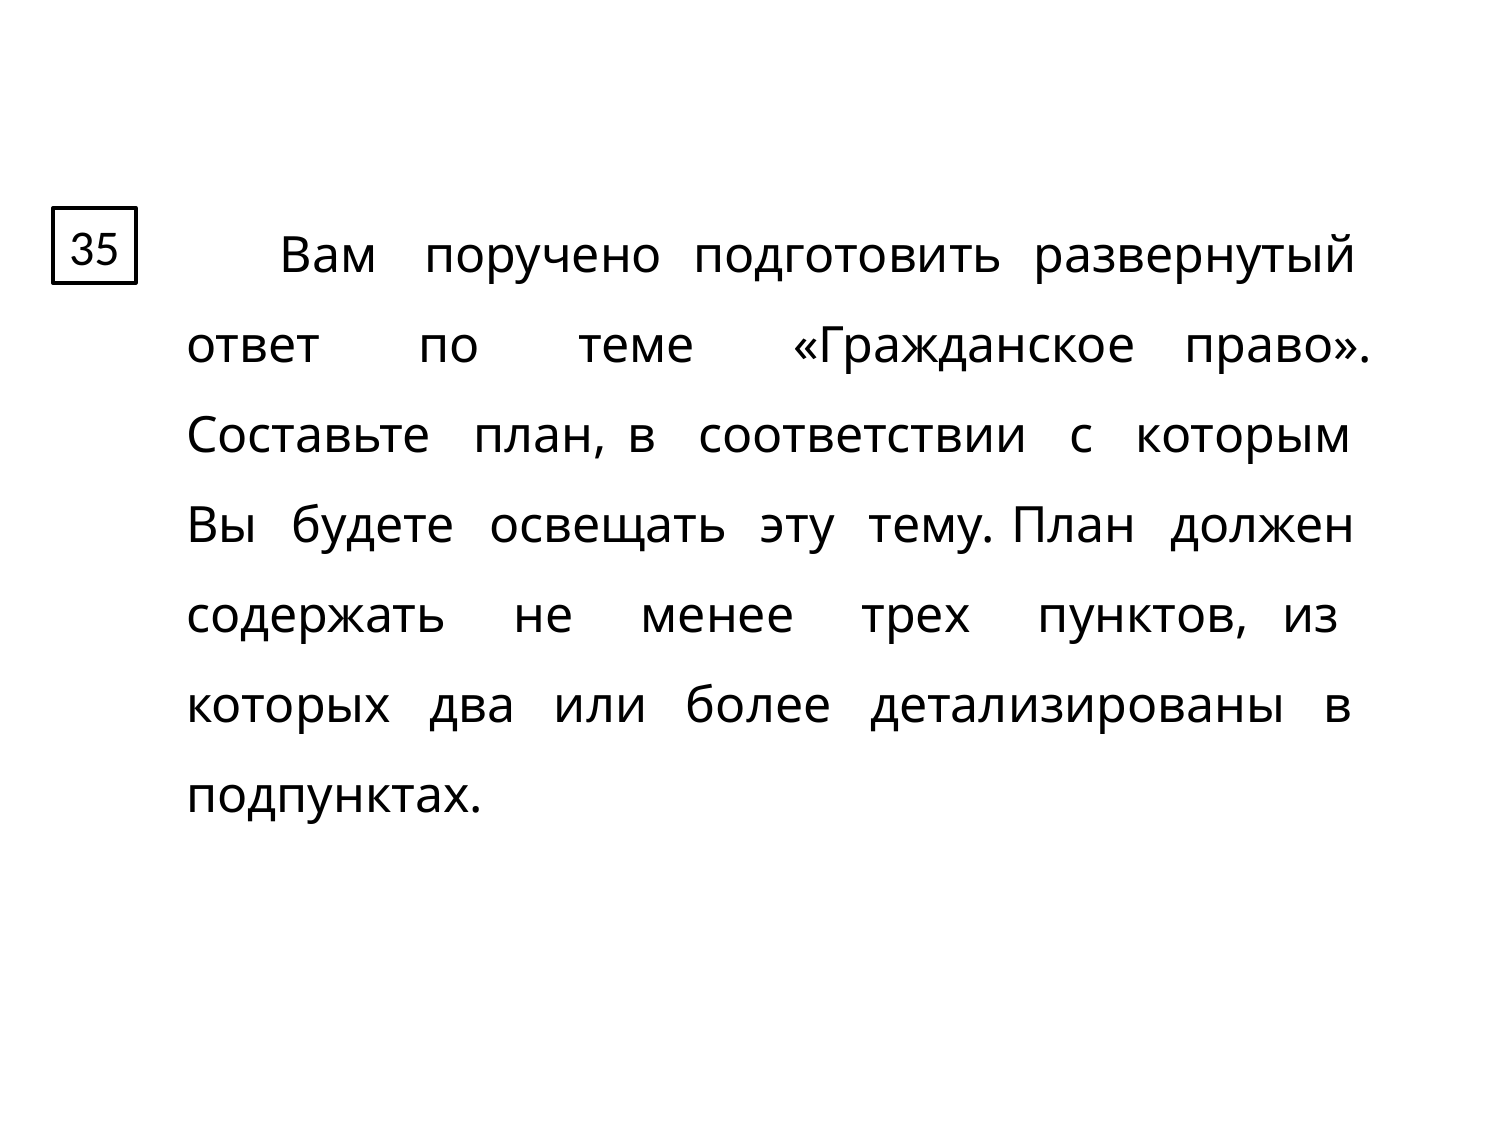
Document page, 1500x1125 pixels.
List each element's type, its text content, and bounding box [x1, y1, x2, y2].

text_box 35 [51, 206, 138, 285]
list Вам поручено подготовить развернутый ответ по теме «Гражданское право». Составьте план, в соответствии с которым Вы будете освещать эту тему. План должен содержать не менее трех пунктов, из которых два или более детализированы в подпунктах. [171, 184, 1388, 1121]
